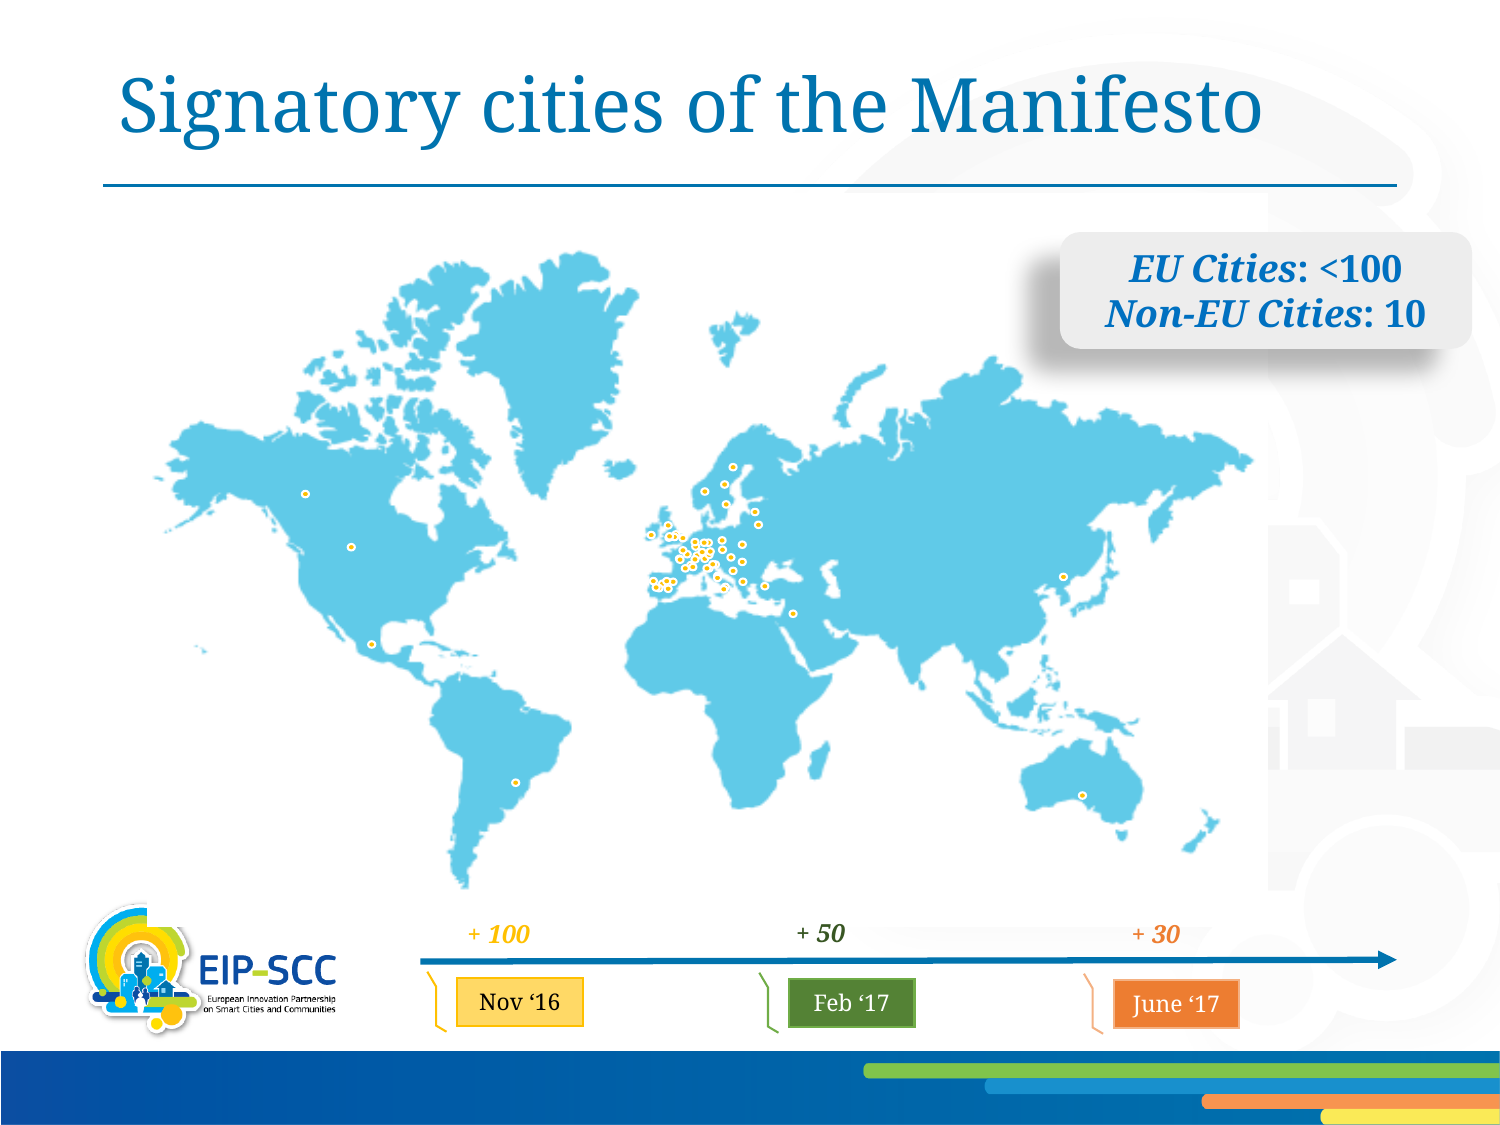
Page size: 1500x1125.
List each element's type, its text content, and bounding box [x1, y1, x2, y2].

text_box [1113, 910, 1240, 1028]
title Signatory cities of the Manifesto [103, 0, 1397, 218]
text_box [452, 911, 583, 1026]
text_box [781, 910, 915, 1027]
text_box EU Cities: <100 Non-EU Cities: 10 [1268, 232, 1473, 349]
picture [0, 0, 1500, 1125]
